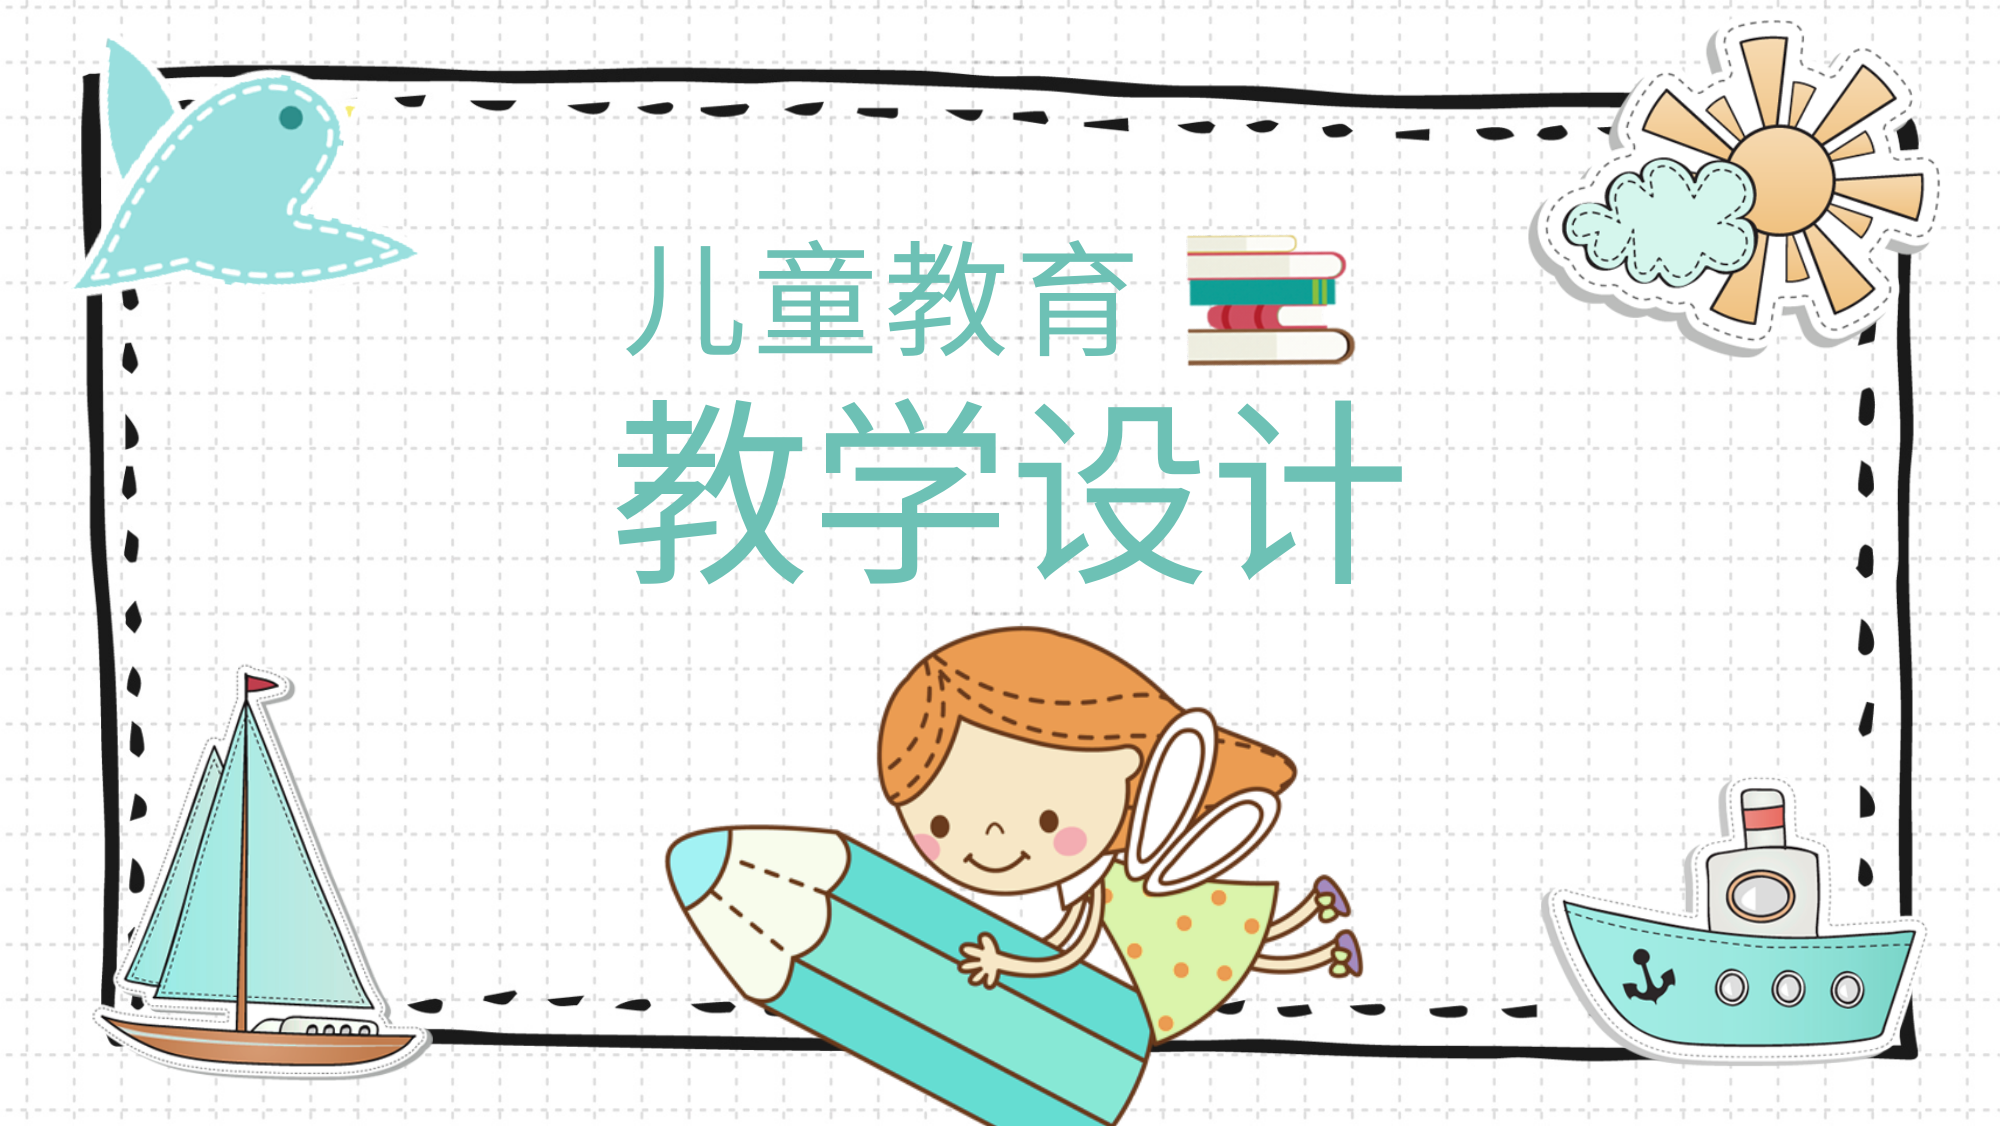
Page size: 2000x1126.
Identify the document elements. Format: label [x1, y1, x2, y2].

text_box [504, 179, 1511, 611]
picture [0, 0, 2000, 1126]
